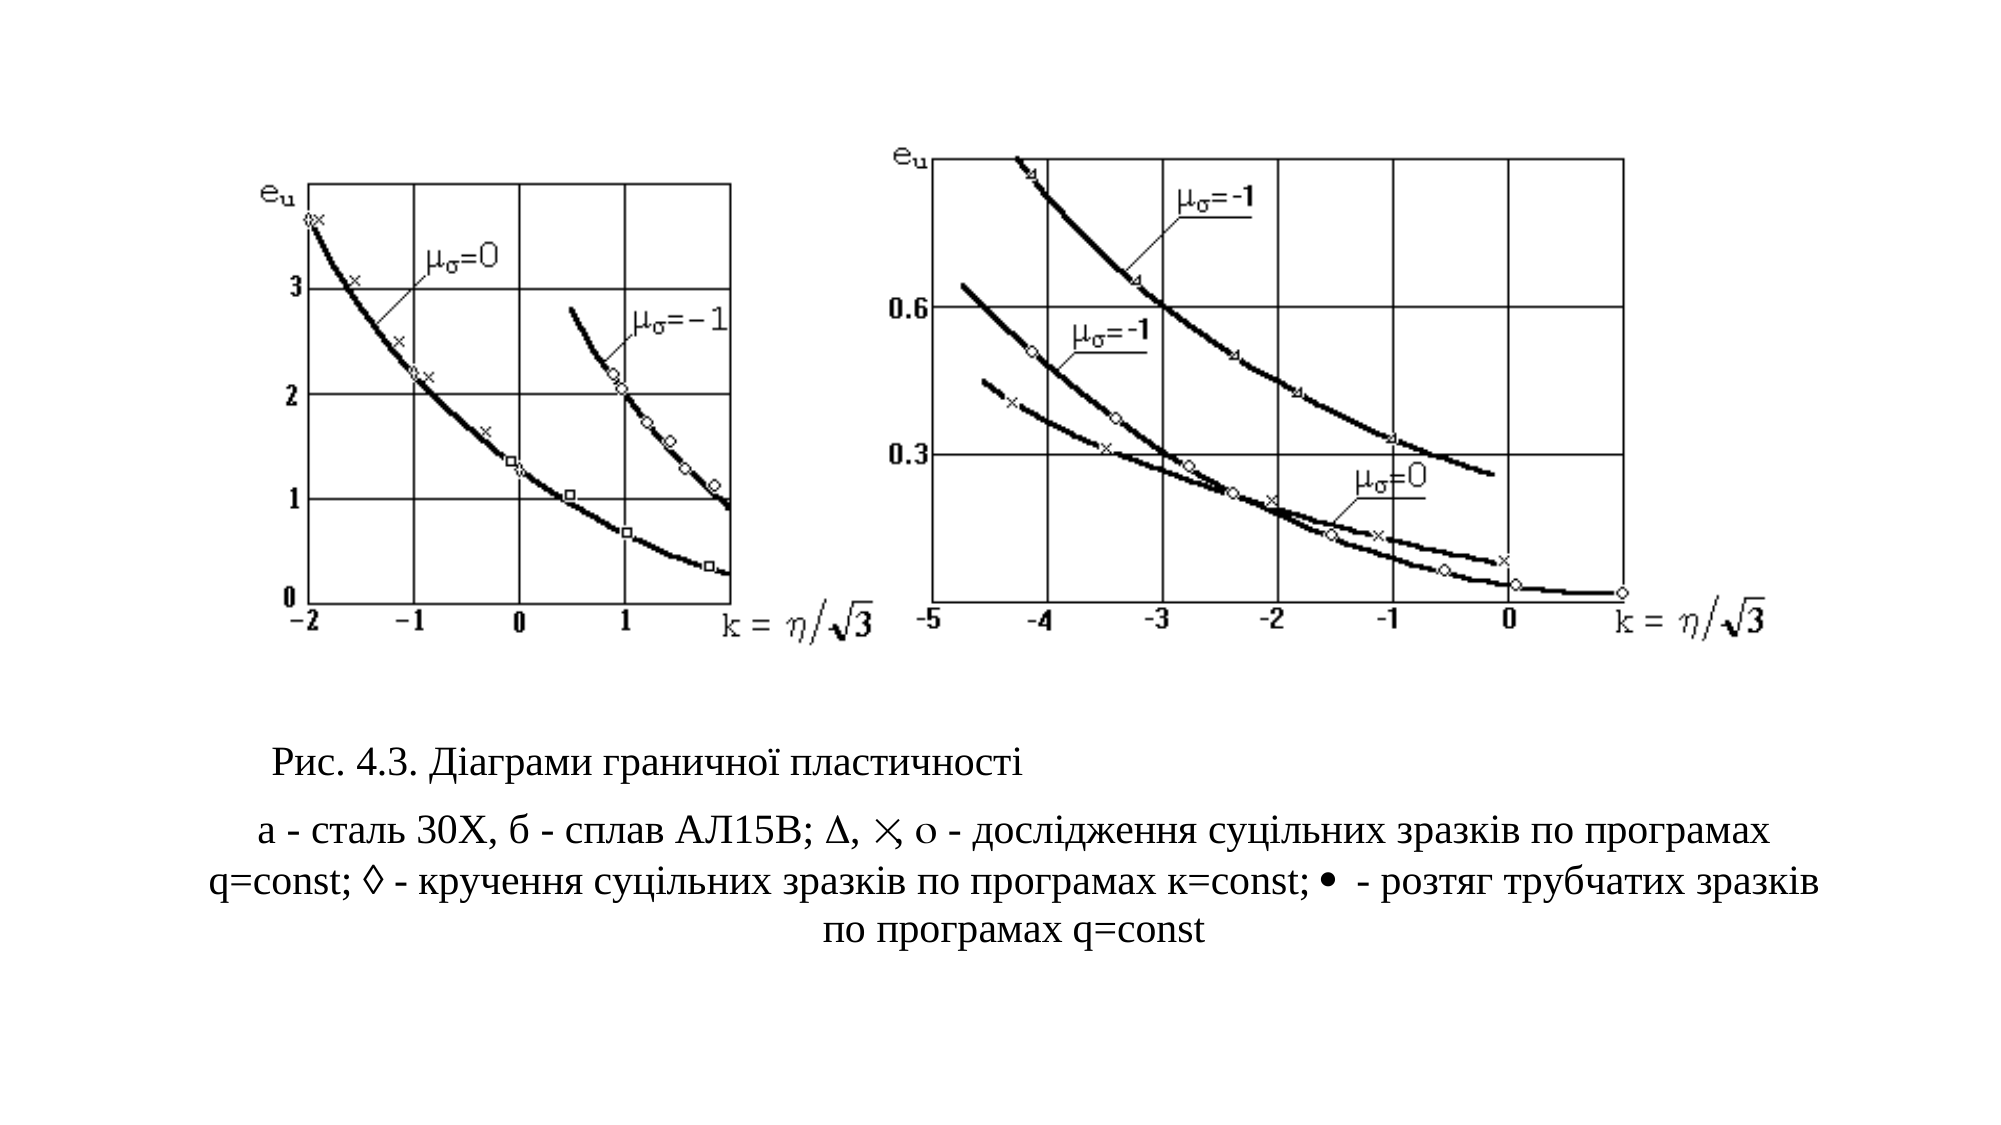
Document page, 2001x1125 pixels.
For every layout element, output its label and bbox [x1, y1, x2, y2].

text_box [196, 77, 1832, 952]
